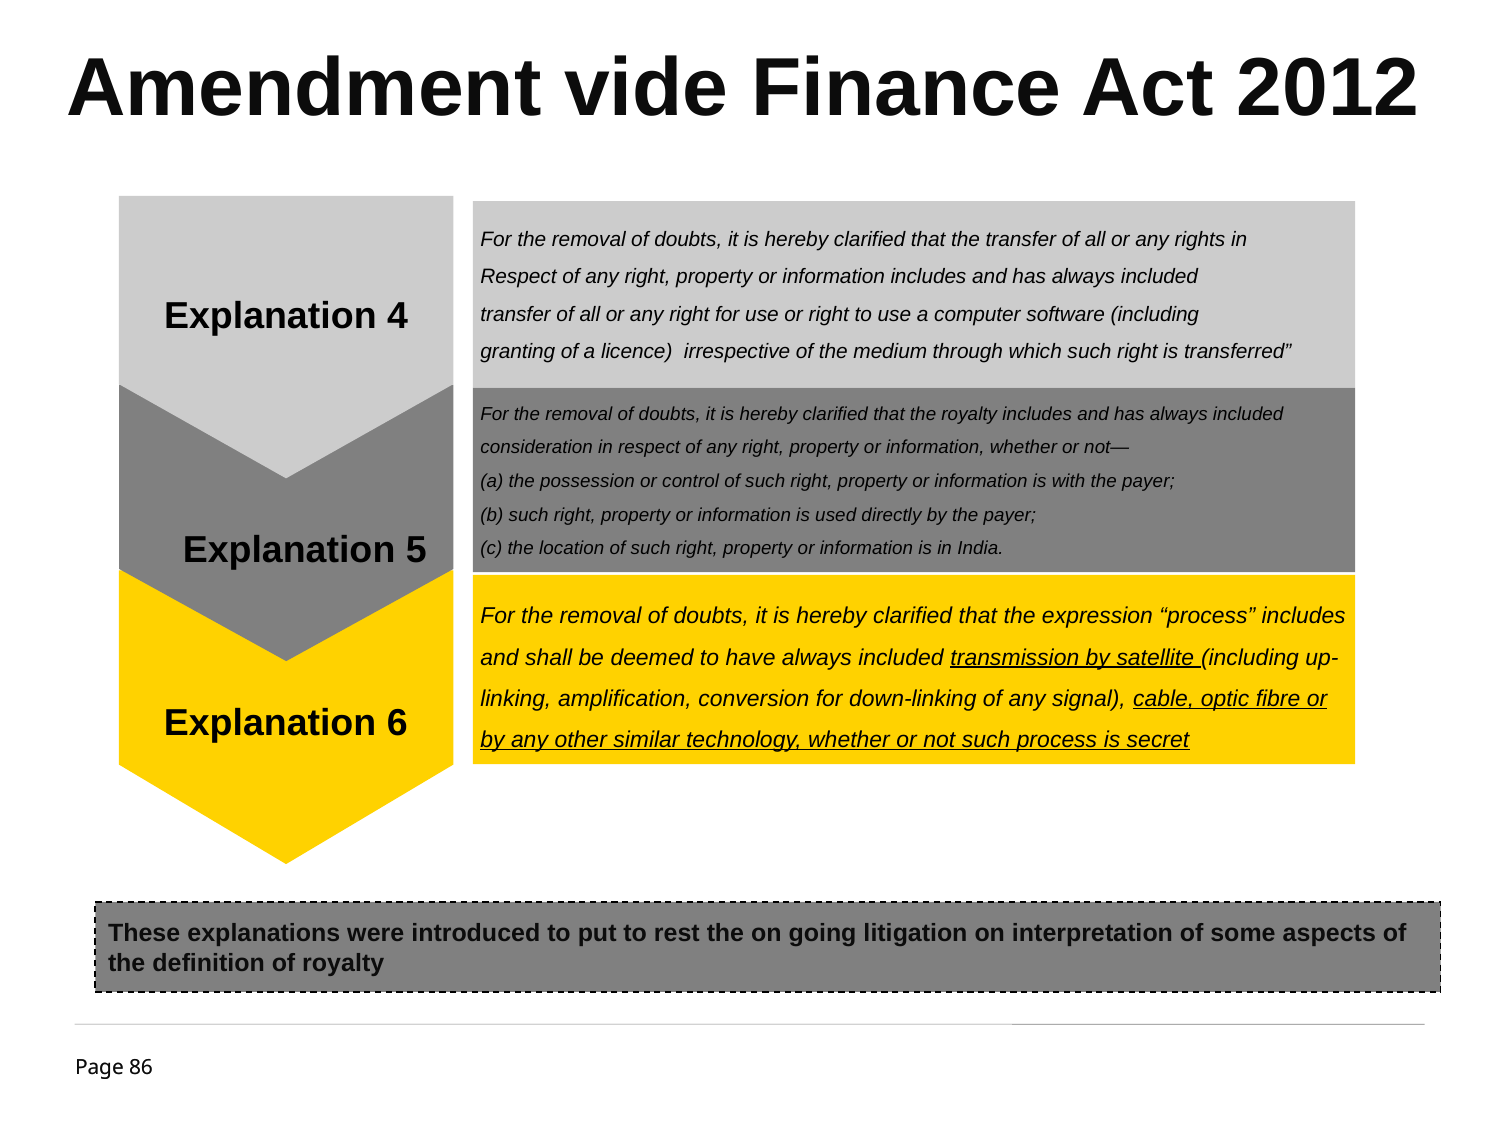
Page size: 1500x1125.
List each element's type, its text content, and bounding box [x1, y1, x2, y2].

text_box Amendment vide Finance Act 2012 [53, 42, 1441, 175]
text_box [118, 195, 1356, 865]
text_box These explanations were introduced to put to rest the on going litigation on interpretation of some aspects of the definition of royalty [95, 901, 1441, 992]
